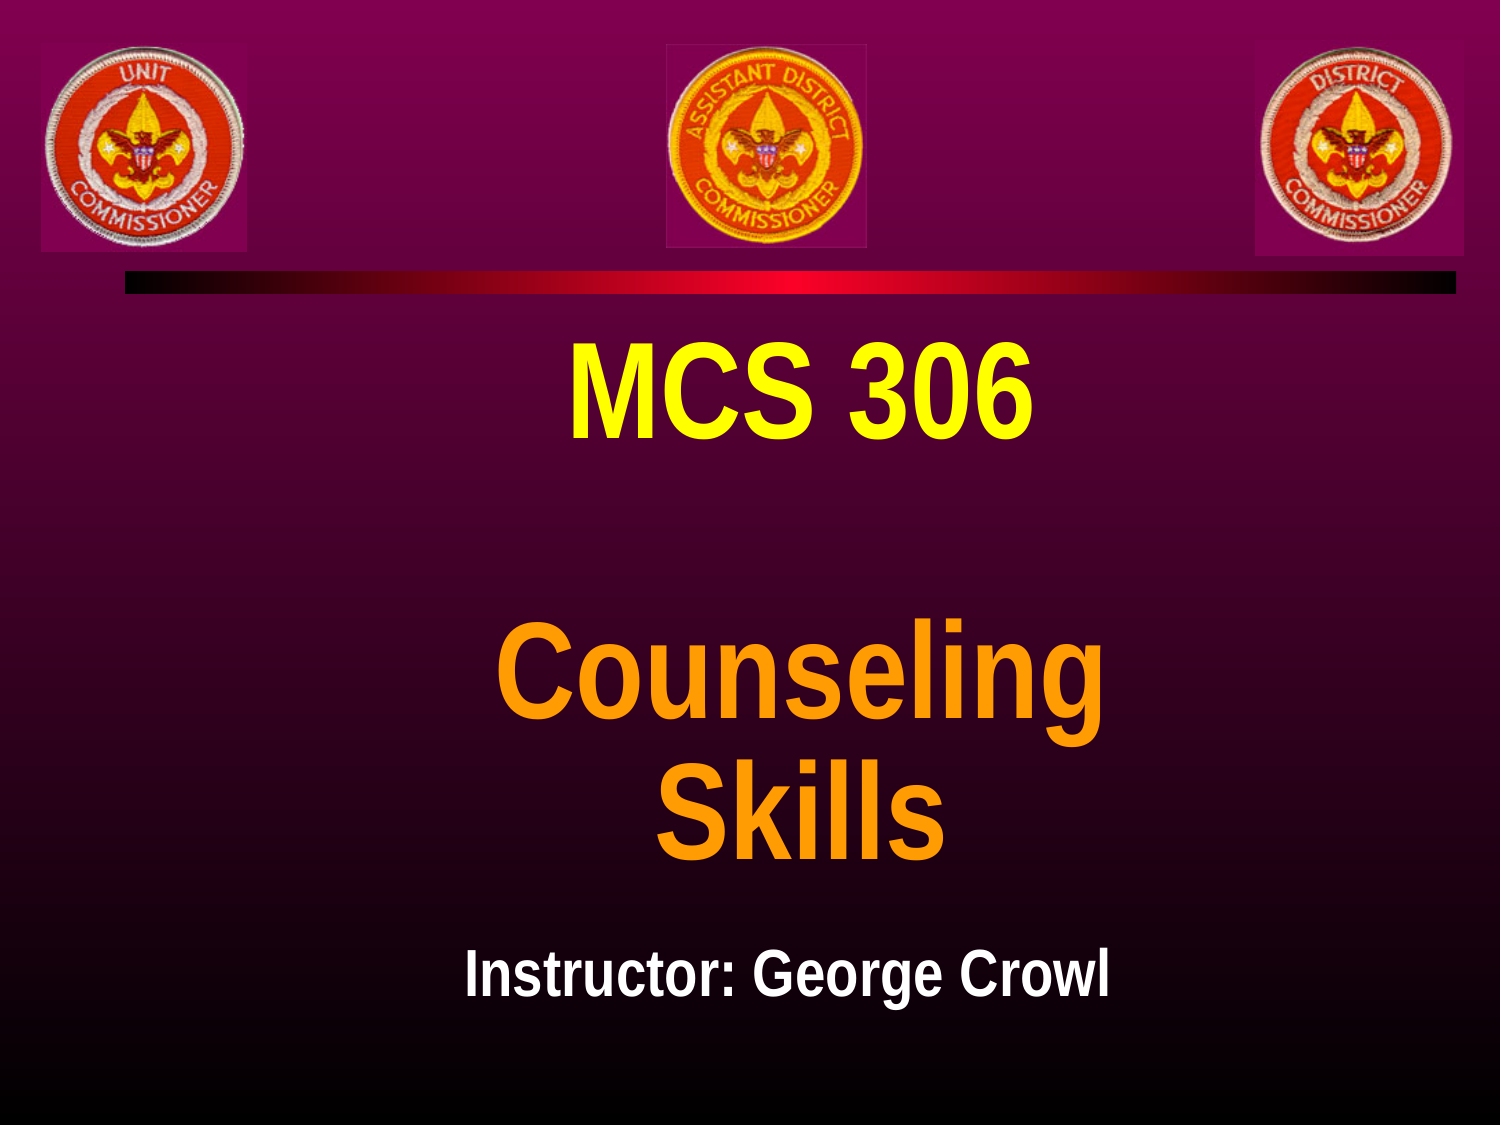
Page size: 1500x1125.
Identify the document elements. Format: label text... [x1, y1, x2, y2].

subtitle MCS 306 Counseling Skills [140, 318, 1463, 896]
picture [41, 43, 248, 253]
picture [1255, 39, 1464, 256]
text_box Instructor: George Crowl [449, 921, 1128, 1018]
picture [666, 44, 867, 248]
